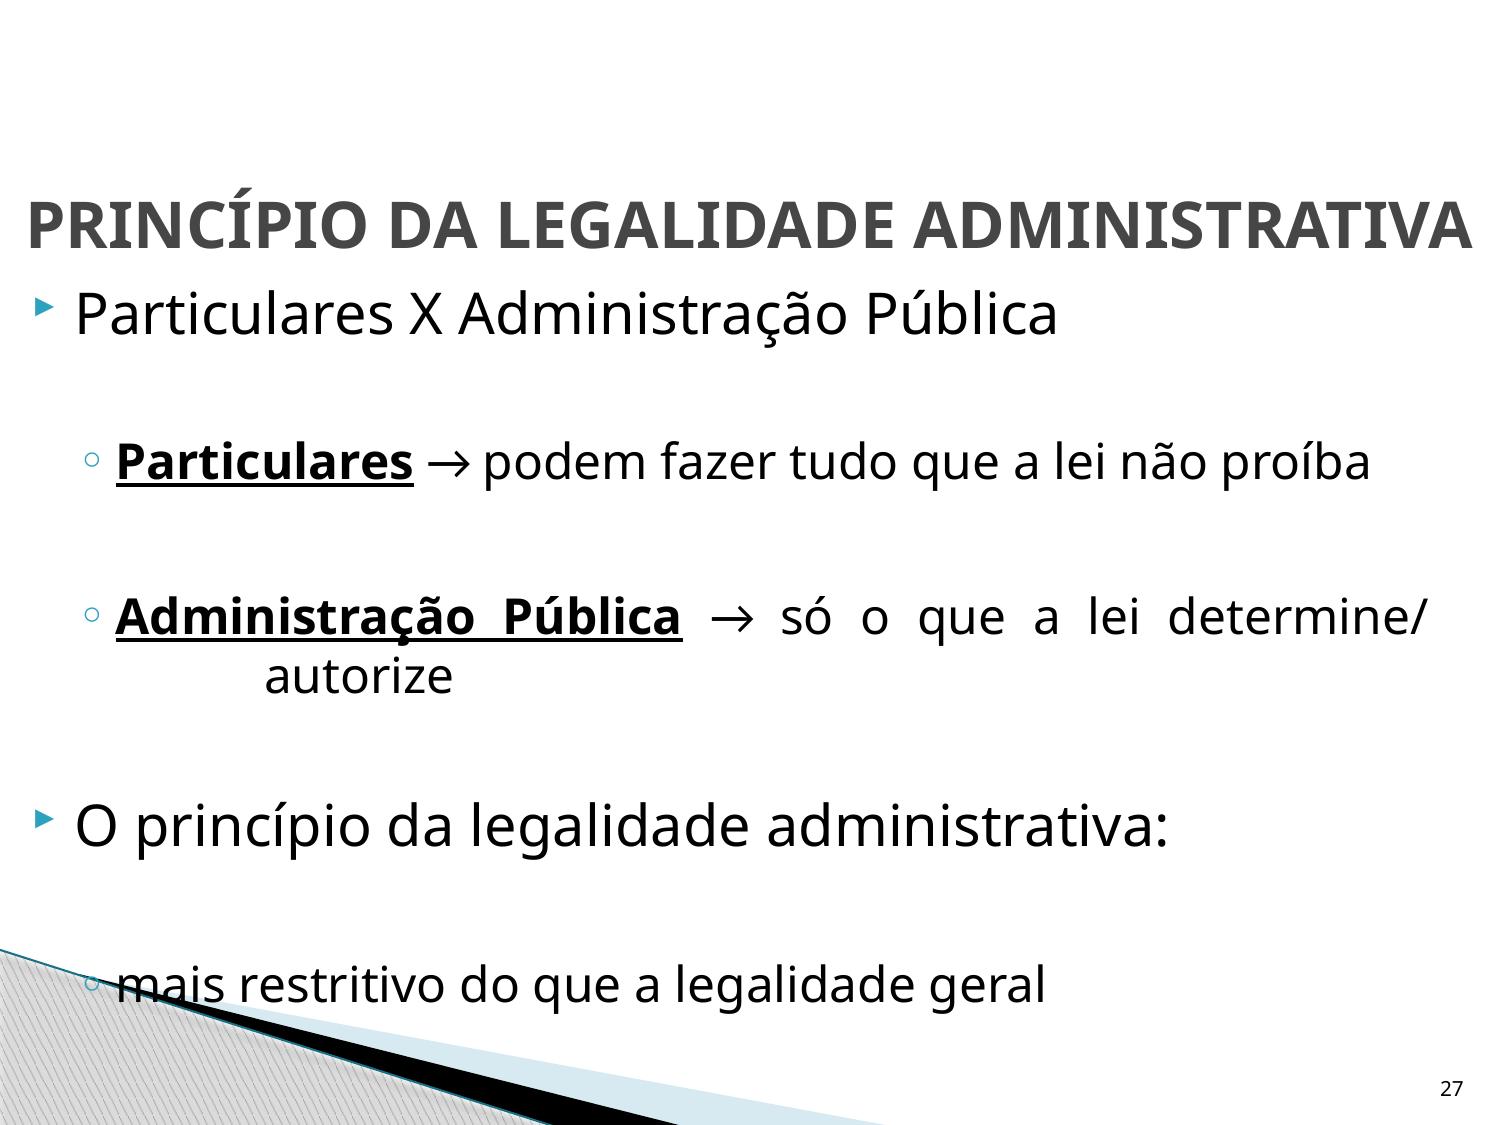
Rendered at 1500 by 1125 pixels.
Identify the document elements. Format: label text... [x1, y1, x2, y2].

slide_number 27 [1418, 1051, 1479, 1112]
list Particulares X Administração Pública Particulares → podem fazer tudo que a lei não proíba Administração Pública → só o que a lei determine/ autorize O princípio da legalidade administrativa: mais restritivo do que a legalidade geral [0, 269, 1444, 1043]
title PRINCÍPIO DA LEGALIDADE ADMINISTRATIVA [0, 175, 1500, 270]
